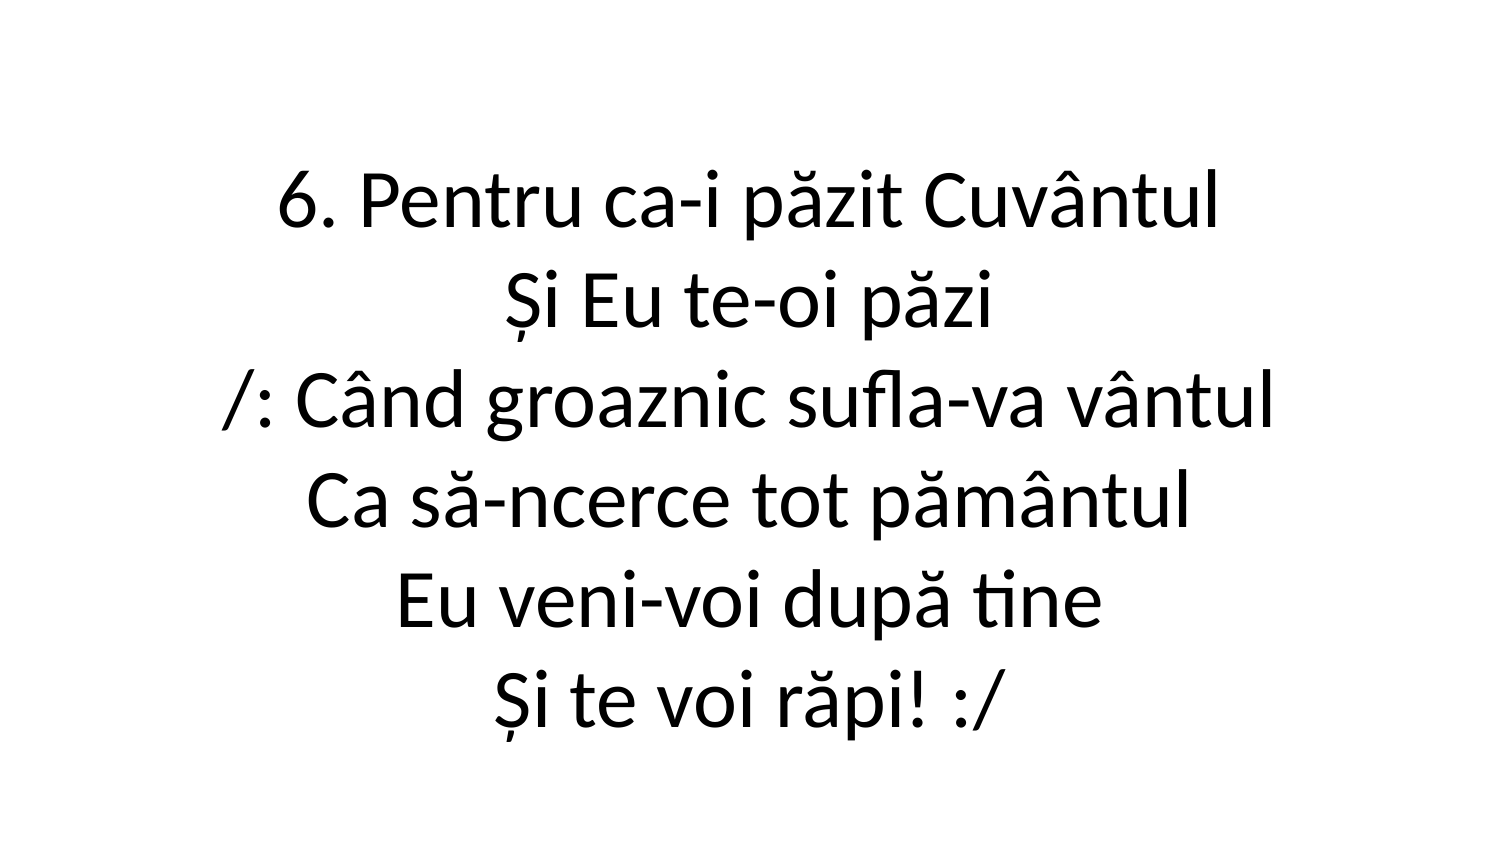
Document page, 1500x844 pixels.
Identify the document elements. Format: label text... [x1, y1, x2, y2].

text_box 6. Pentru ca-i păzit Cuvântul Și Eu te-oi păzi /: Când groaznic sufla-va vântul Ca să-ncerce tot pământul Eu veni-voi după tine Și te voi răpi! :/ [207, 92, 1293, 752]
